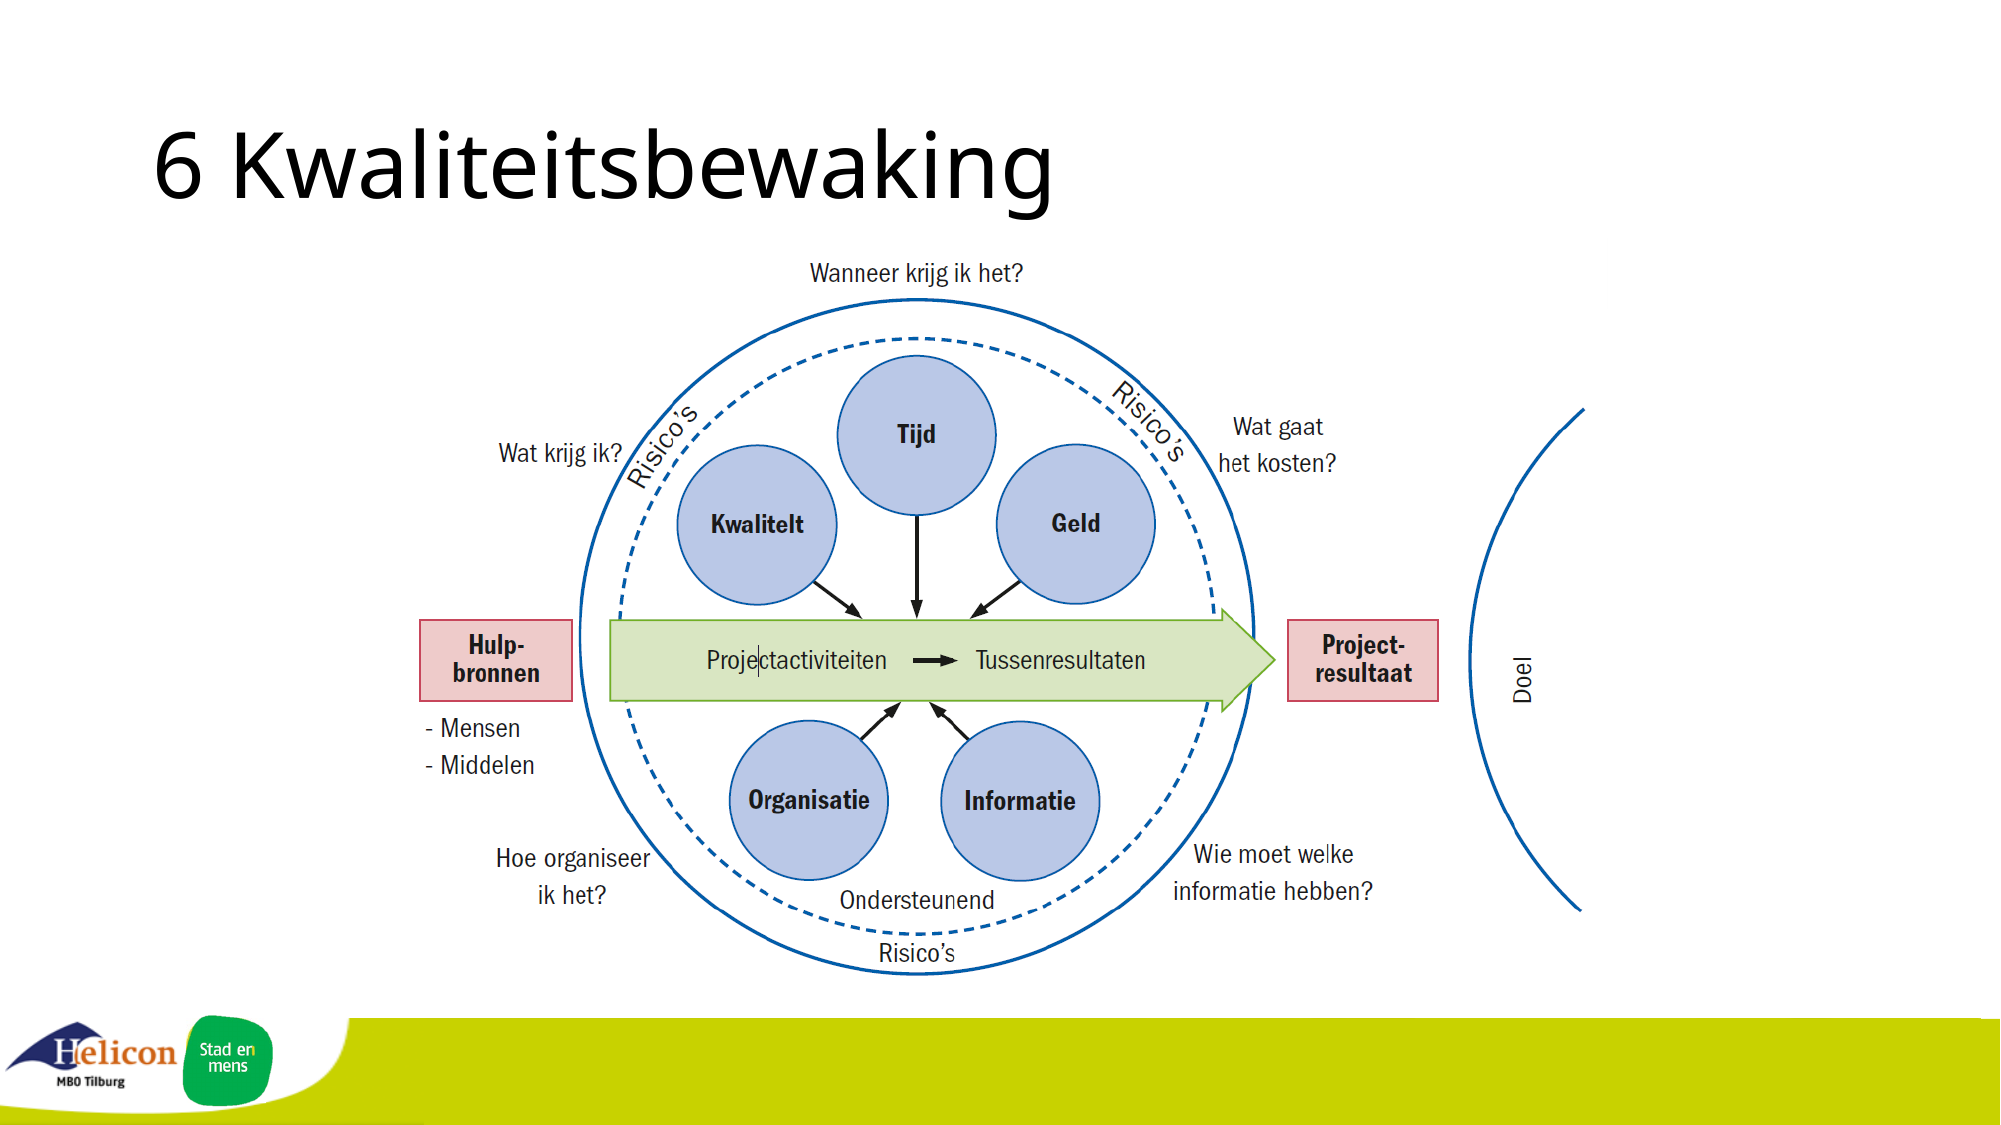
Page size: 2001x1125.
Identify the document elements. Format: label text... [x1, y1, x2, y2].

picture [0, 1013, 424, 1125]
picture [392, 238, 1608, 1006]
title 6 Kwaliteitsbewaking [137, 59, 1863, 278]
